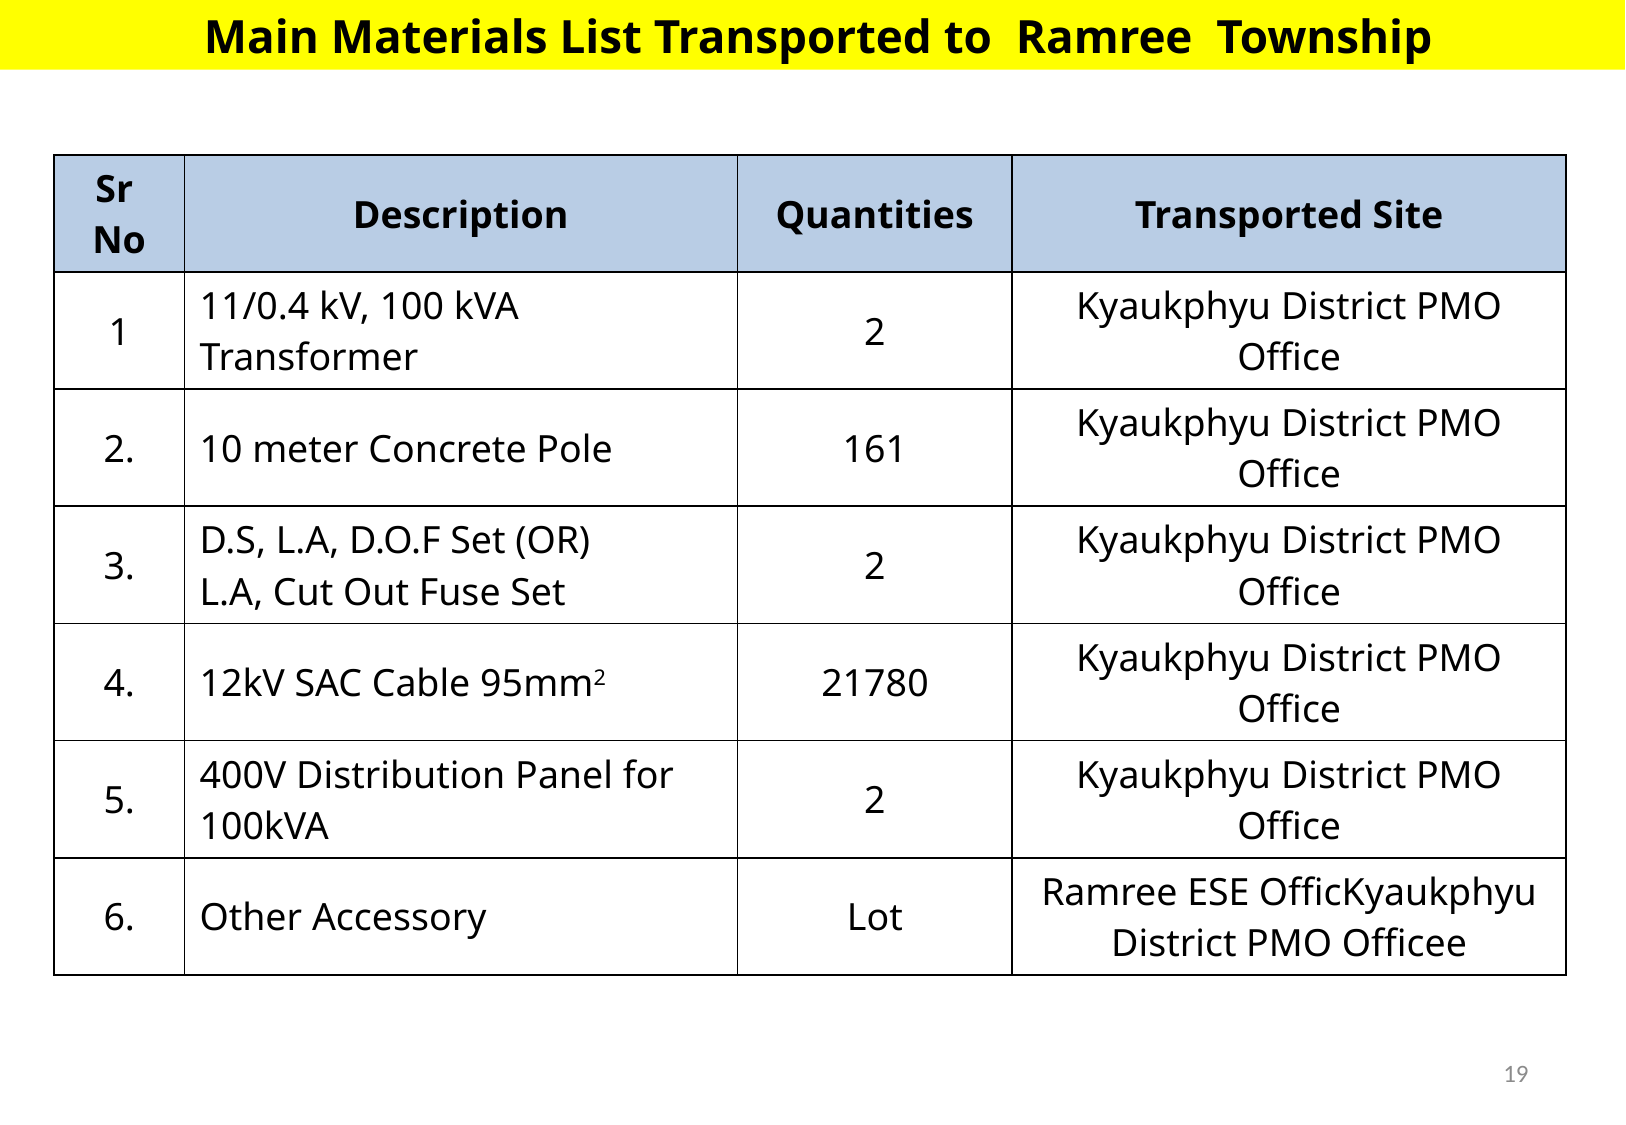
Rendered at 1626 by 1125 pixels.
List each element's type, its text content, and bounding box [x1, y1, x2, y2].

table_cell Kyaukphyu District PMO Office [1013, 273, 1565, 388]
table_header Description [185, 156, 737, 271]
table_cell Ramree ESE OfficKyaukphyu District PMO Officee [1013, 859, 1565, 974]
table_cell Kyaukphyu District PMO Office [1013, 390, 1565, 505]
text_box Main Materials List Transported to Ramree Township [0, 0, 1625, 70]
table_cell 2 [738, 507, 1011, 623]
table_cell 12kV SAC Cable 95mm2 [185, 624, 737, 740]
table_cell 11/0.4 kV, 100 kVA Transformer [185, 273, 737, 388]
table_header Quantities [738, 156, 1011, 271]
table_cell Other Accessory [185, 859, 737, 974]
table_cell Kyaukphyu District PMO Office [1013, 741, 1565, 857]
table_cell 3. [55, 507, 184, 623]
table_cell 1 [55, 273, 184, 388]
table_cell 161 [738, 390, 1011, 505]
table_cell Kyaukphyu District PMO Office [1013, 624, 1565, 740]
table_cell 21780 [738, 624, 1011, 740]
table_cell 2 [738, 741, 1011, 857]
table_cell 400V Distribution Panel for 100kVA [185, 741, 737, 857]
table_cell 2 [738, 273, 1011, 388]
table_cell 2. [55, 390, 184, 505]
table_cell 5. [55, 741, 184, 857]
table_cell 4. [55, 624, 184, 740]
table_cell D.S, L.A, D.O.F Set (OR) L.A, Cut Out Fuse Set [185, 507, 737, 623]
slide_number 19 [1164, 1042, 1544, 1103]
table_cell Lot [738, 859, 1011, 974]
table_cell Kyaukphyu District PMO Office [1013, 507, 1565, 623]
table_cell 6. [55, 859, 184, 974]
table_header Transported Site [1013, 156, 1565, 271]
table_header Sr No [55, 156, 184, 271]
table_cell 10 meter Concrete Pole [185, 390, 737, 505]
